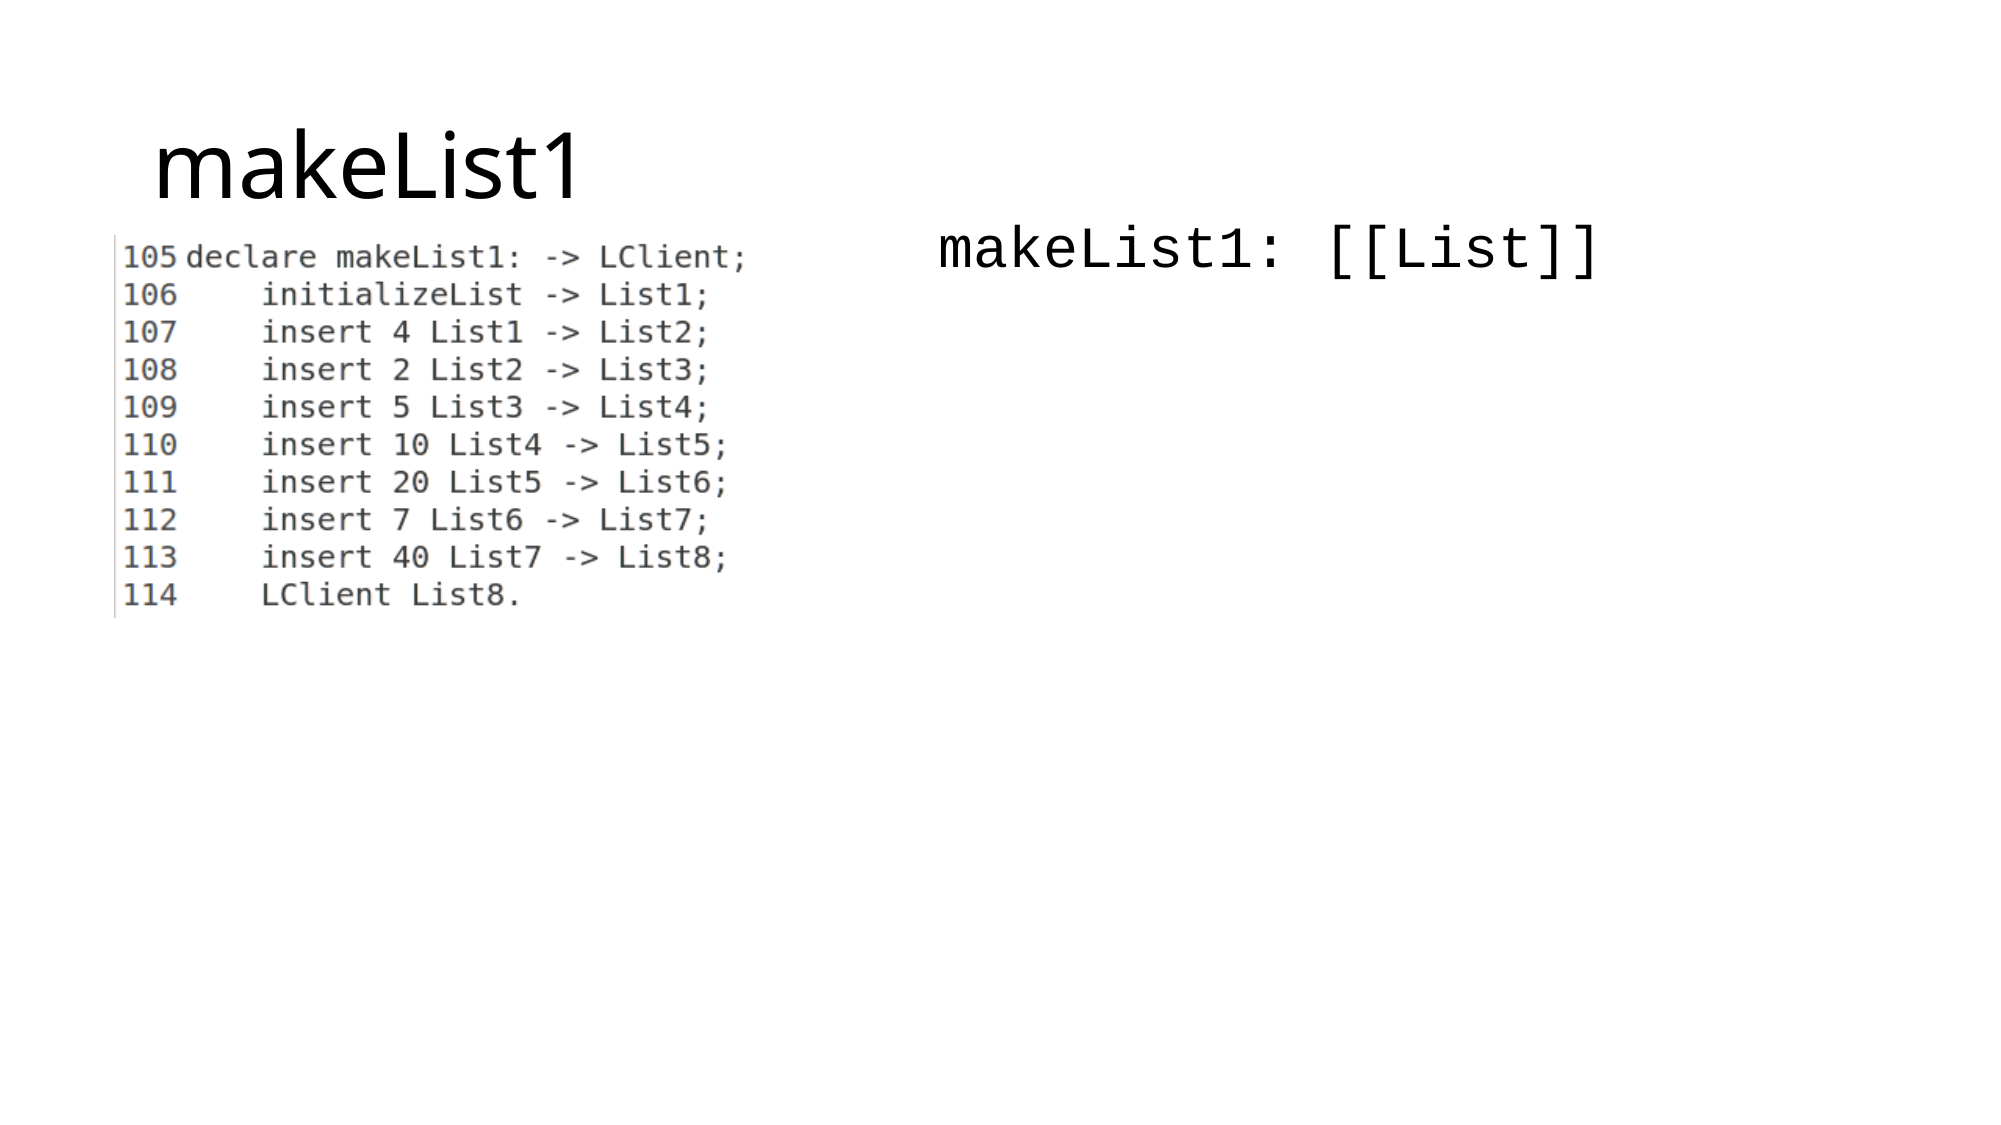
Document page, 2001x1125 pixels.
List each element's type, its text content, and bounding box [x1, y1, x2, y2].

picture [114, 235, 765, 618]
text_box makeList1: [[List]] [923, 201, 1619, 287]
title makeList1 [137, 59, 1863, 278]
